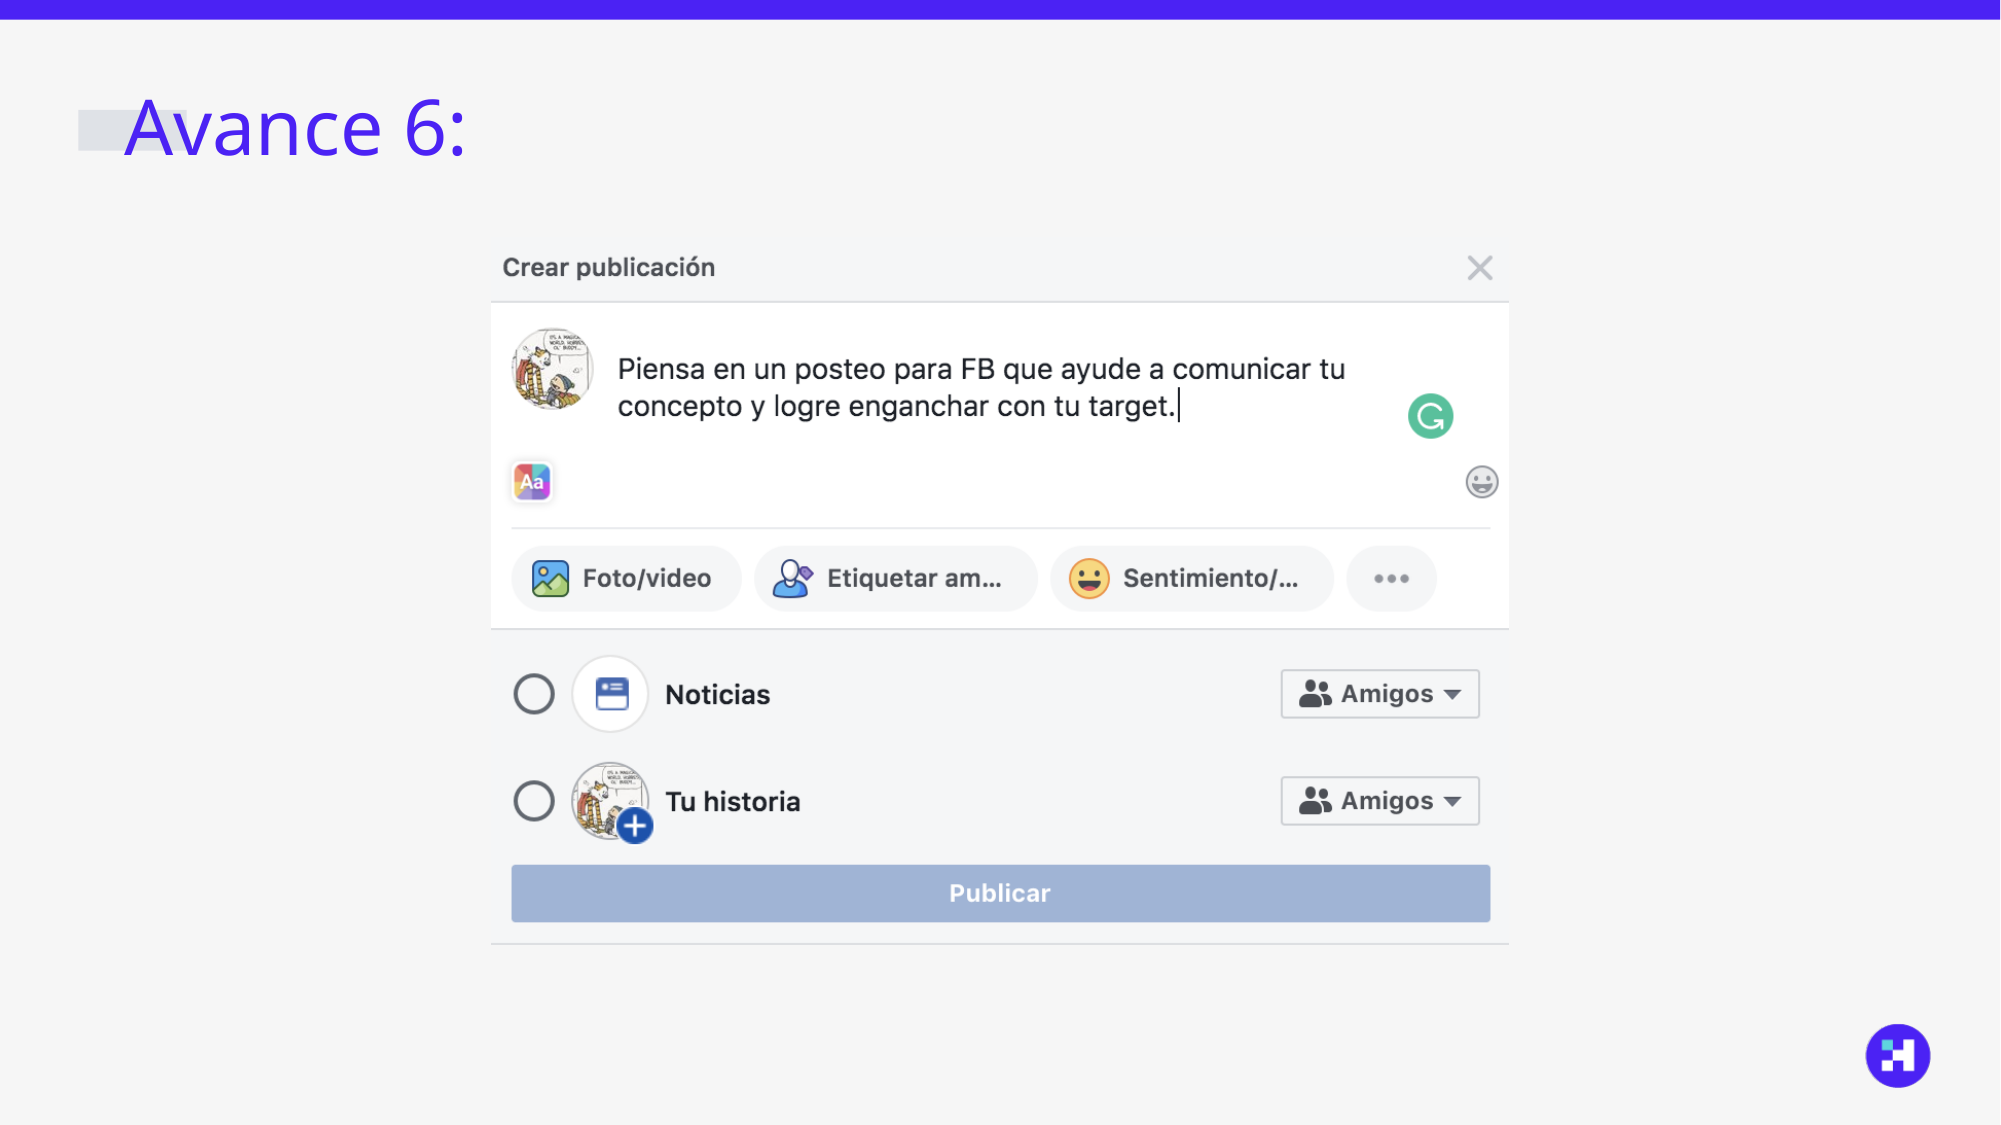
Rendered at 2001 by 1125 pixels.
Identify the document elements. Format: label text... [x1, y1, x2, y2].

picture [1853, 1015, 1940, 1095]
title Avance 6: [104, 60, 1379, 200]
picture [490, 237, 1510, 945]
